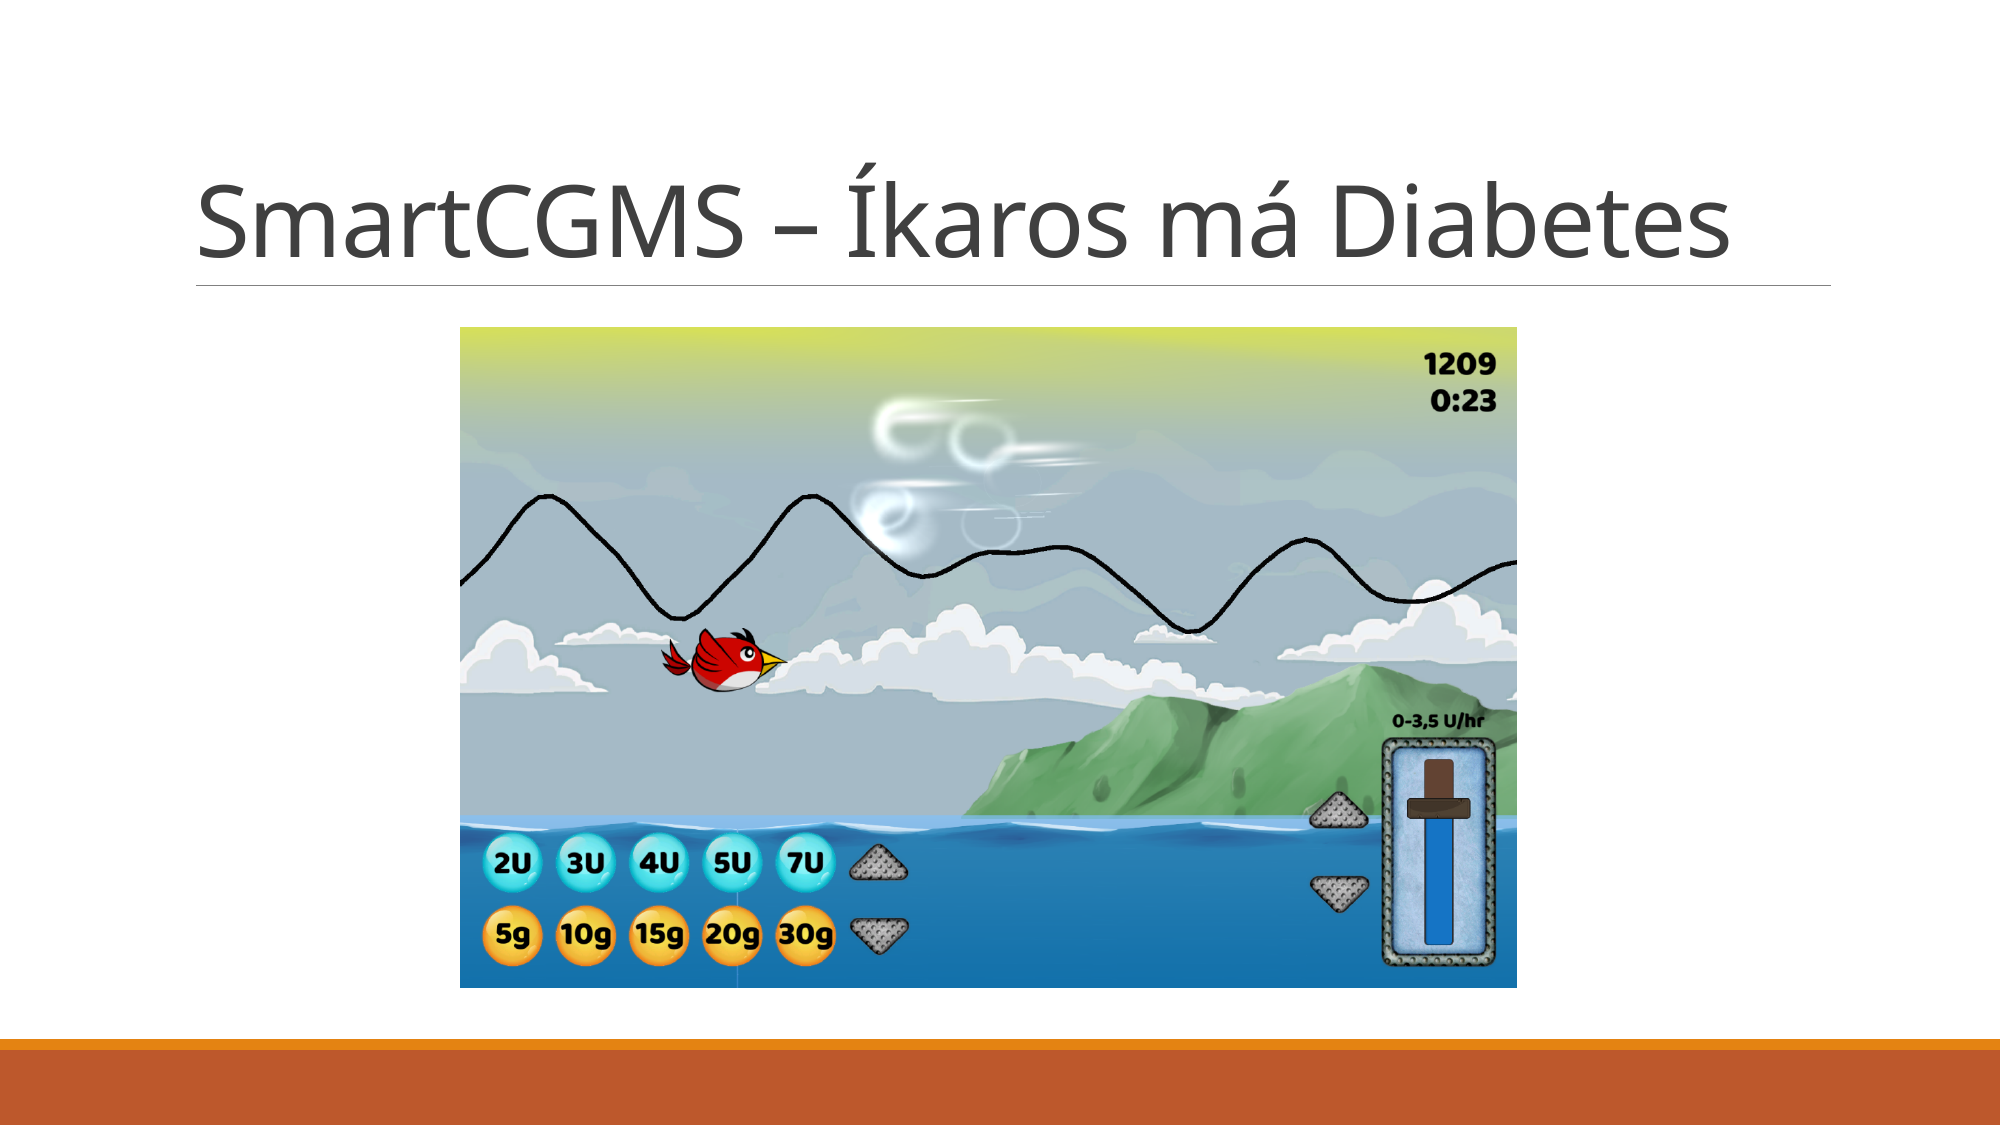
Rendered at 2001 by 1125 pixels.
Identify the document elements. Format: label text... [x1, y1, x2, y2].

title SmartCGMS – Íkaros má Diabetes [180, 47, 1830, 285]
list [460, 326, 1518, 988]
